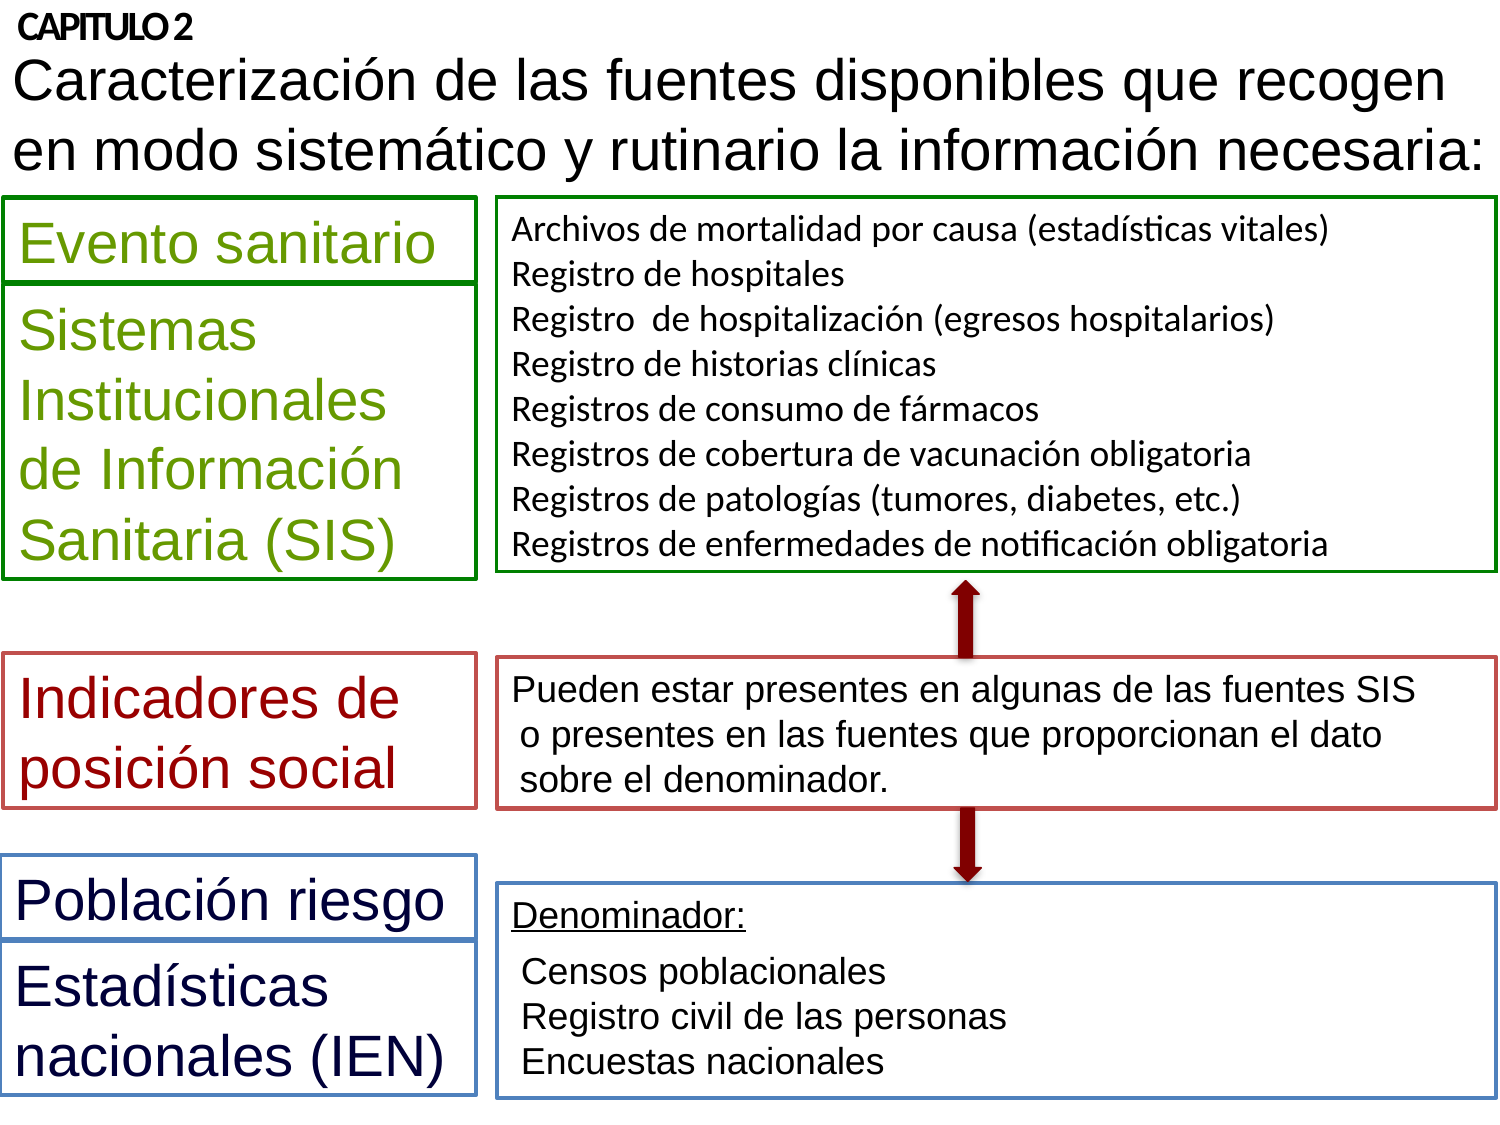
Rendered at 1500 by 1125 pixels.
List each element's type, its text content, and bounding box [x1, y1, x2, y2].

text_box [496, 580, 1497, 702]
text_box Caracterización de las fuentes disponibles que recogen en modo sistemático y rutinario la información necesaria: [0, 35, 1500, 213]
text_box Evento sanitario [1, 195, 478, 284]
title CAPITULO 2 [2, 0, 1478, 35]
text_box Sistemas Institucionales de Información Sanitaria (SIS) [1, 284, 478, 581]
text_box Indicadores de posición social [1, 651, 478, 701]
text_box Archivos de mortalidad por causa (estadísticas vitales) Registro de hospitales Registro de hospitalización (egresos hospitalarios) Registro de historias clínicas Registros de consumo de fármacos Registros de cobertura de vacunación obligatoria Registros de patologías (tumores, diabetes, etc.) Registros de enfermedades de notificación obligatoria [496, 196, 1497, 572]
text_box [0, 702, 1497, 1098]
